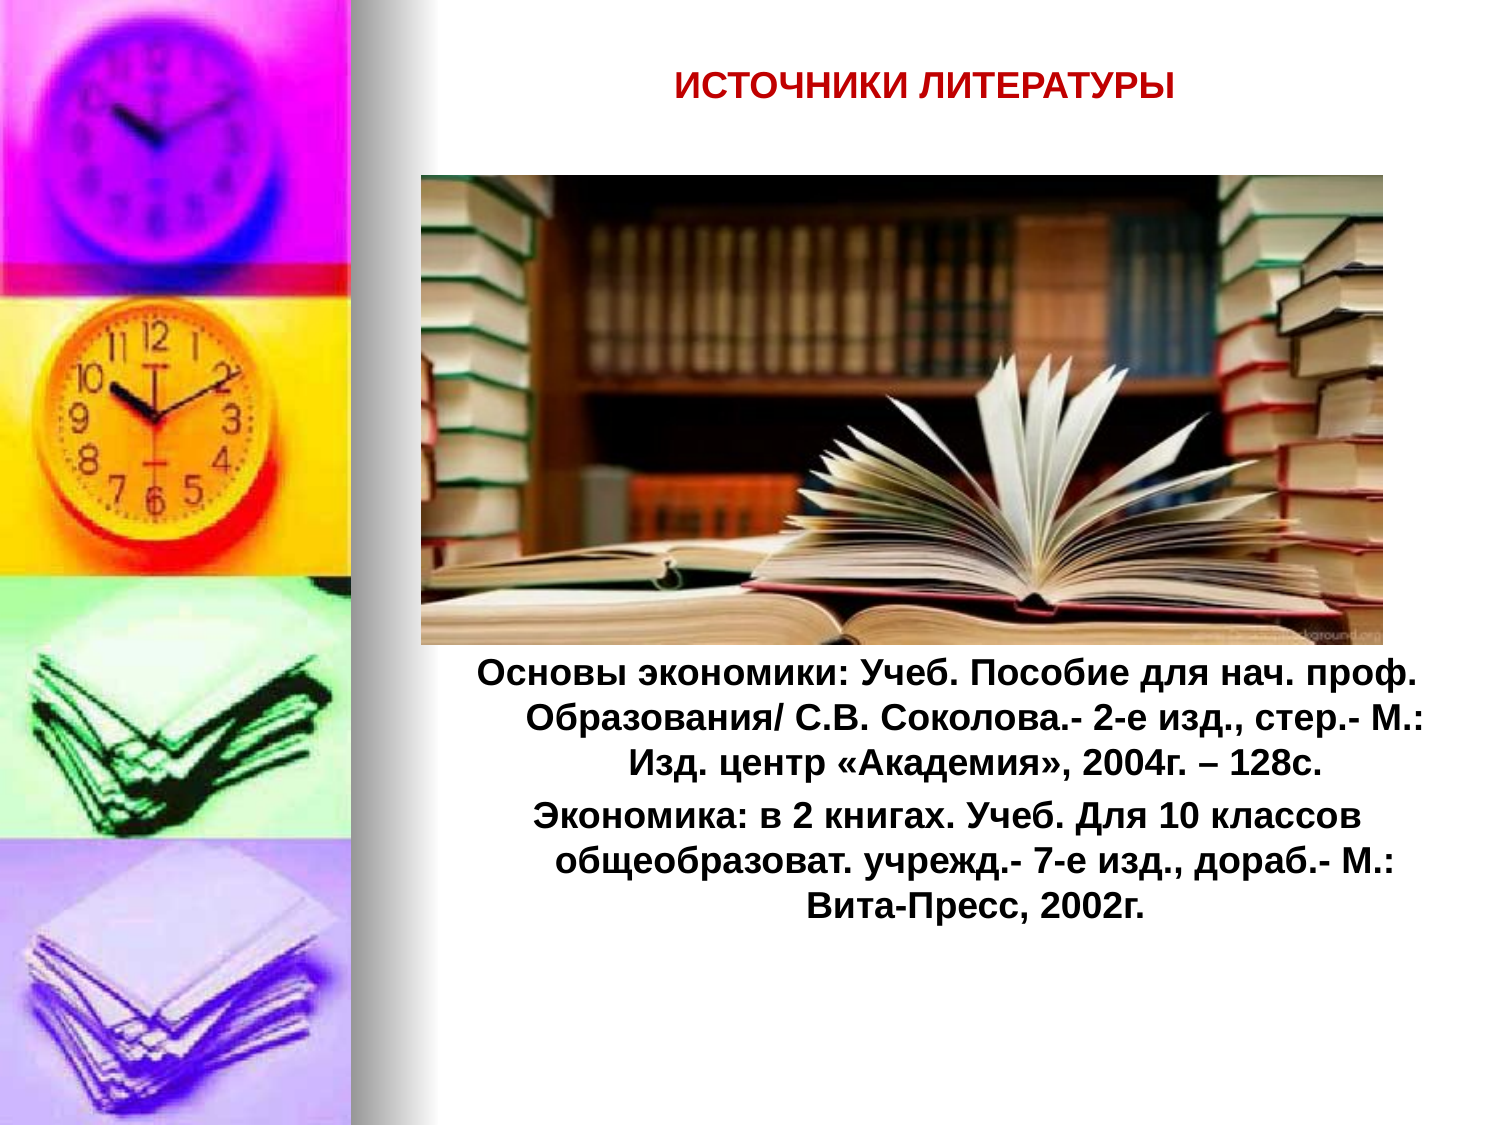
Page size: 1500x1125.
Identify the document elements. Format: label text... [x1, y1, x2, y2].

title ИСТОЧНИКИ ЛИТЕРАТУРЫ [399, 37, 1451, 130]
picture [421, 175, 1383, 645]
picture [0, 0, 351, 1125]
list Основы экономики: Учеб. Пособие для нач. проф. Образования/ С.В. Соколова.- 2-е изд., стер.- М.: Изд. центр «Академия», 2004г. – 128с. Экономика: в 2 книгах. Учеб. Для 10 классов общеобразоват. учрежд.- 7-е изд., дораб.- М.: Вита-Пресс, 2002г. [433, 640, 1462, 1055]
